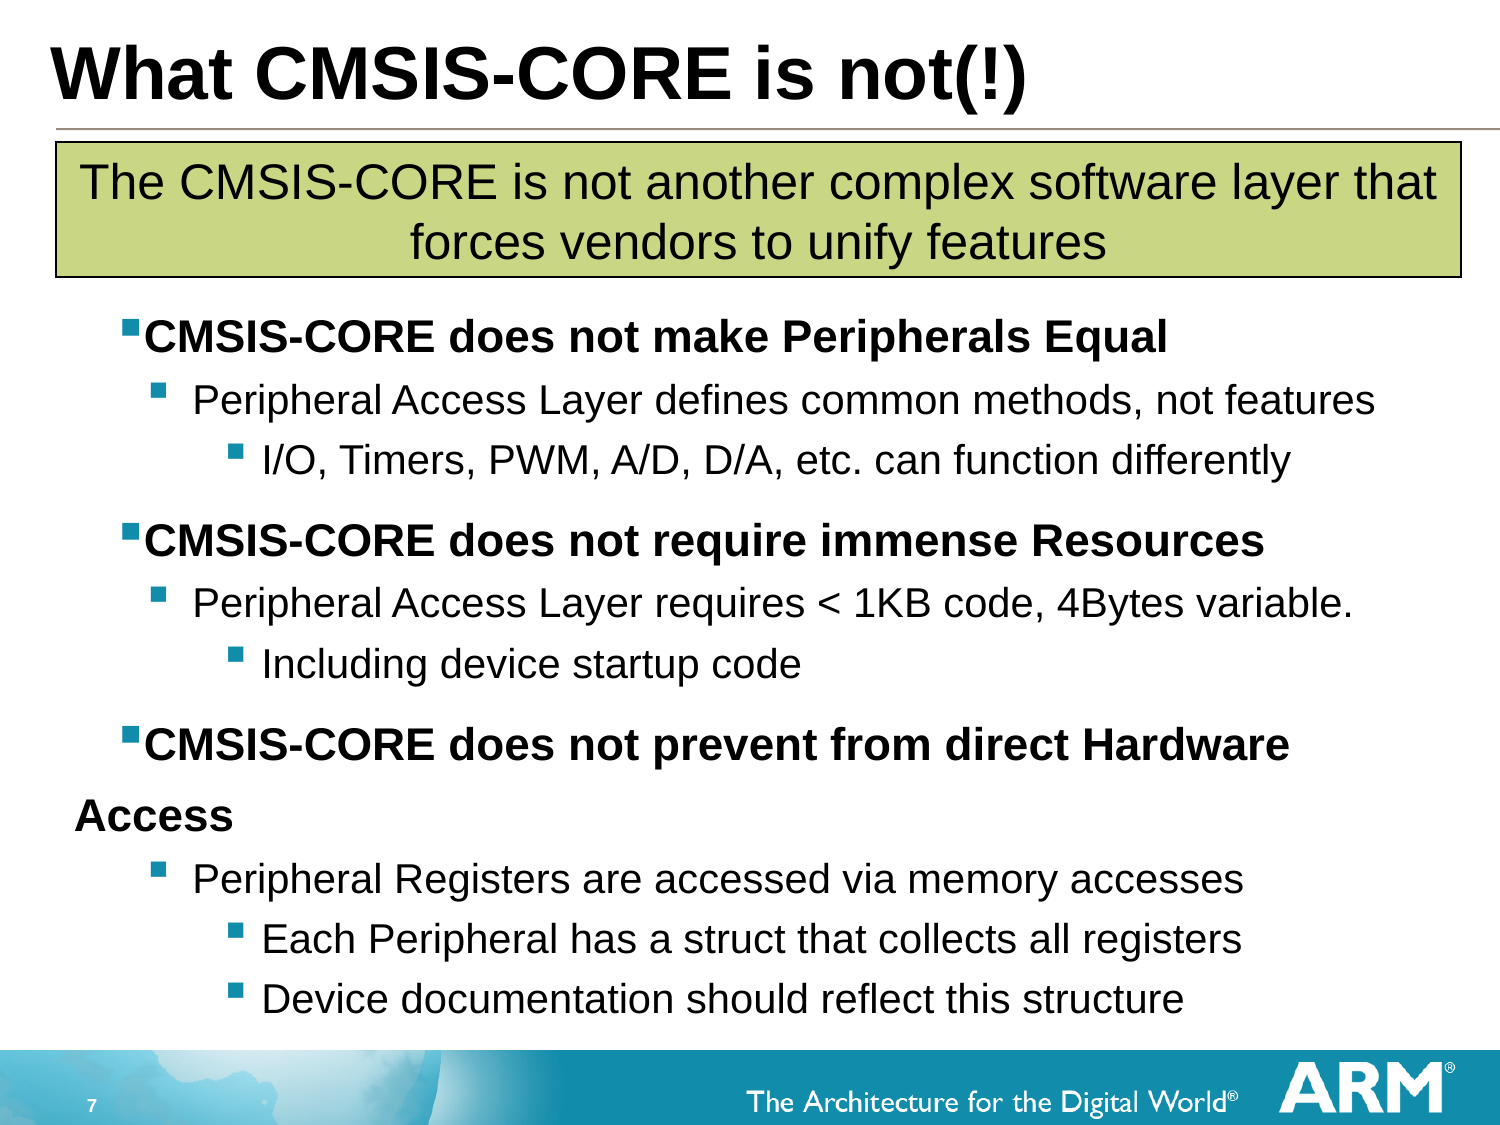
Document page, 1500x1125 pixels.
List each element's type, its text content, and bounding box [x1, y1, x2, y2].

list CMSIS-CORE does not make Peripherals Equal Peripheral Access Layer defines common methods, not features I/O, Timers, PWM, A/D, D/A, etc. can function differently CMSIS-CORE does not require immense Resources Peripheral Access Layer requires < 1KB code, 4Bytes variable. Including device startup code CMSIS-CORE does not prevent from direct Hardware Access Peripheral Registers are accessed via memory accesses Each Peripheral has a struct that collects all registers Device documentation should reflect this structure [58, 299, 1465, 1042]
text_box The CMSIS-CORE is not another complex software layer that forces vendors to unify features [55, 141, 1462, 277]
title What CMSIS-CORE is not(!) [35, 1, 1476, 139]
picture [0, 780, 1500, 1125]
